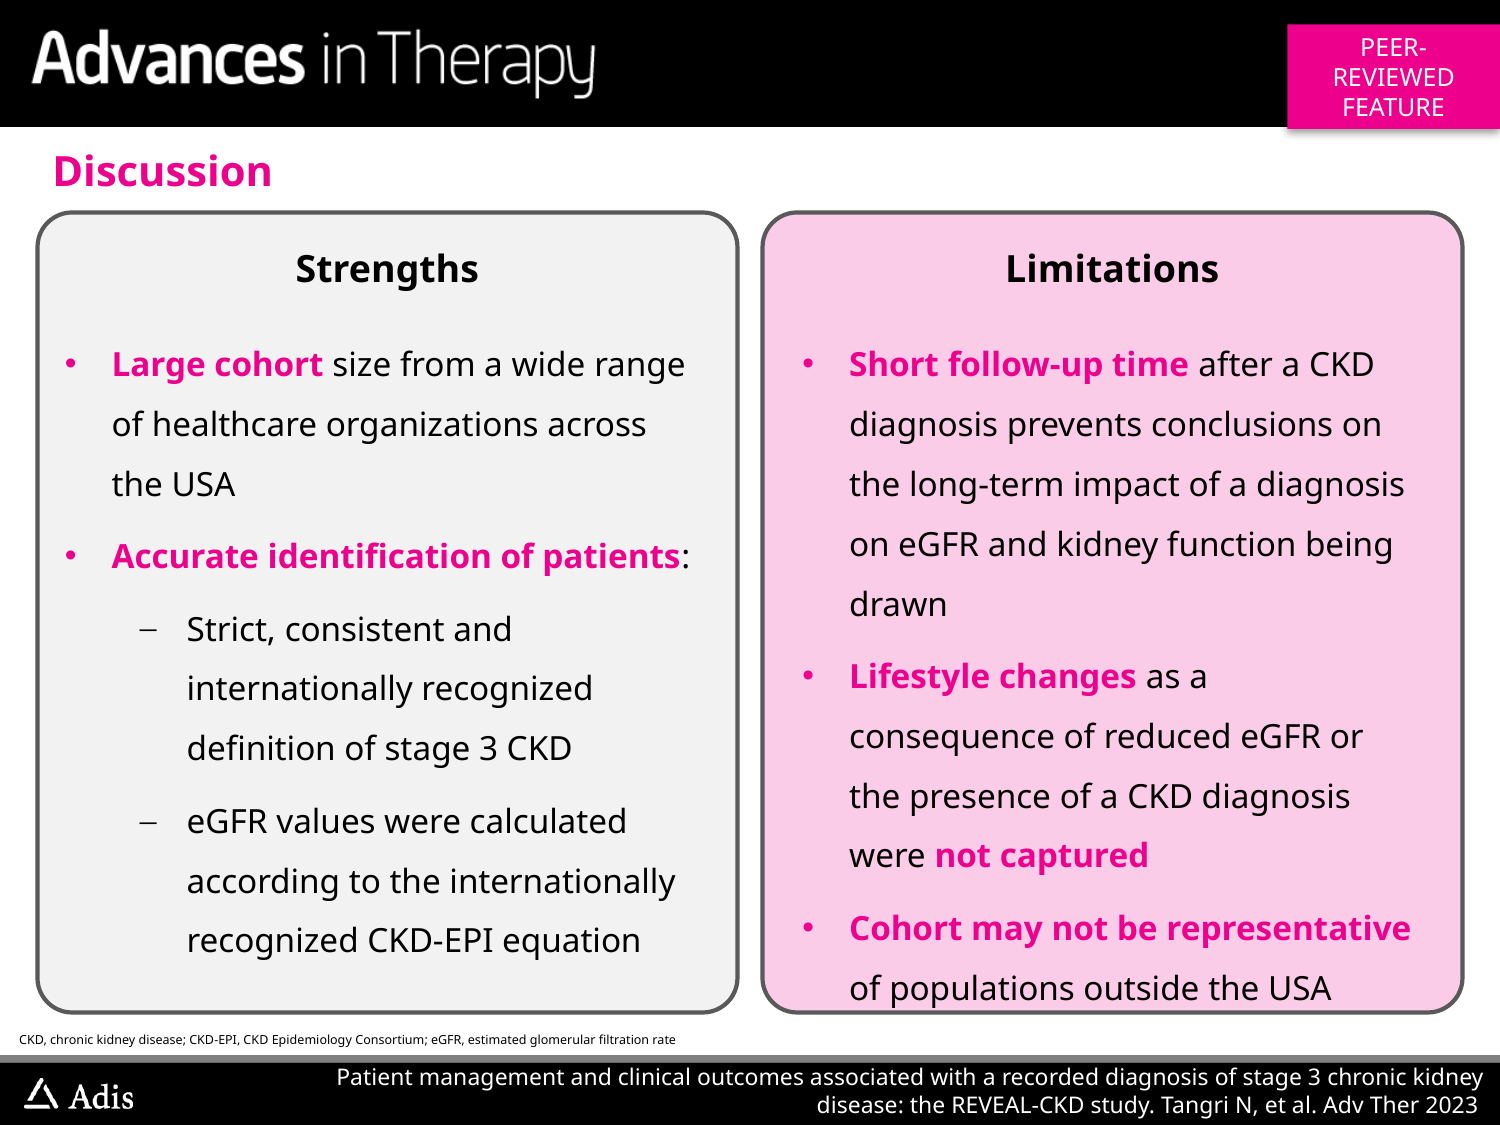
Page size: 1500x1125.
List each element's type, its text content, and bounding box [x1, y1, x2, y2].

text_box CKD, chronic kidney disease; CKD-EPI, CKD Epidemiology Consortium; eGFR, estimated glomerular filtration rate [4, 1024, 1467, 1055]
picture [24, 1078, 133, 1109]
list Discussion [37, 137, 1463, 200]
text_box [35, 210, 740, 1015]
text_box Limitations Short follow-up time after a CKD diagnosis prevents conclusions on the long-term impact of a diagnosis on eGFR and kidney function being drawn Lifestyle changes as a consequence of reduced eGFR or the presence of a CKD diagnosis were not captured Cohort may not be representative of populations outside the USA [787, 237, 1438, 1015]
text_box [760, 210, 1465, 1014]
text_box Strengths Large cohort size from a wide range of healthcare organizations across the USA Accurate identification of patients: Strict, consistent and internationally recognized definition of stage 3 CKD eGFR values were calculated according to the internationally recognized CKD-EPI equation [49, 237, 725, 967]
picture [0, 0, 1500, 127]
